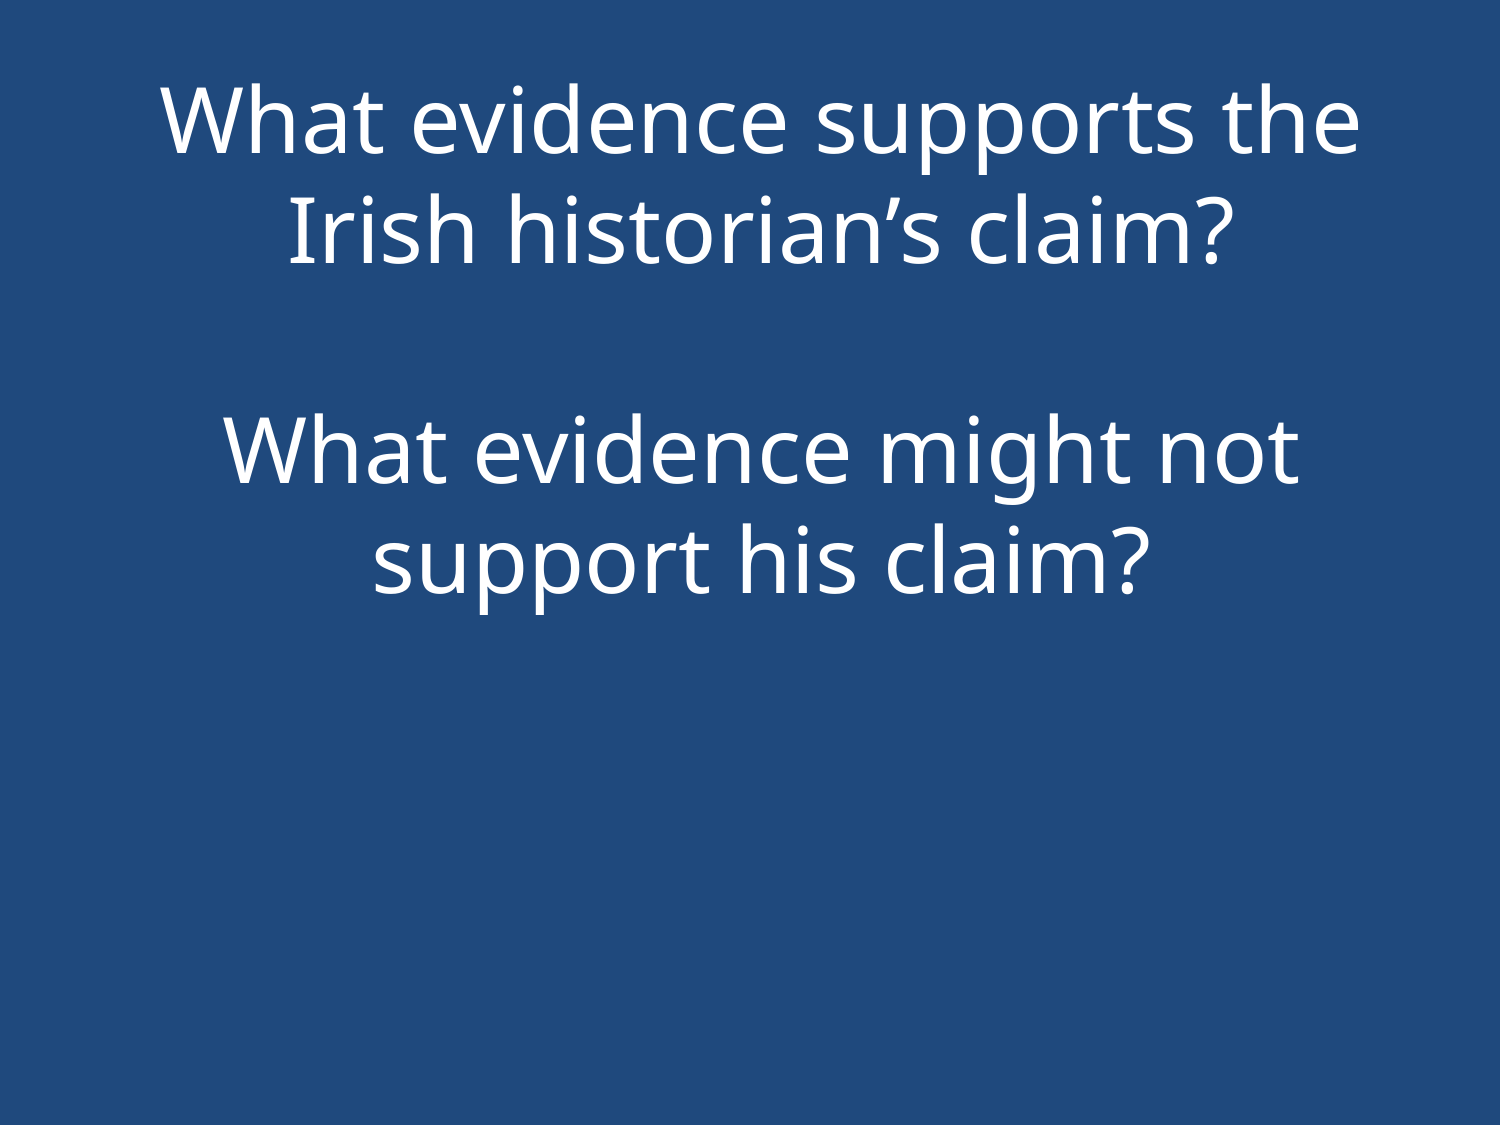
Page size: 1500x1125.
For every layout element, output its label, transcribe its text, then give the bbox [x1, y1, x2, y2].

text_box What evidence supports the Irish historian’s claim? What evidence might not support his claim? [76, 54, 1447, 729]
